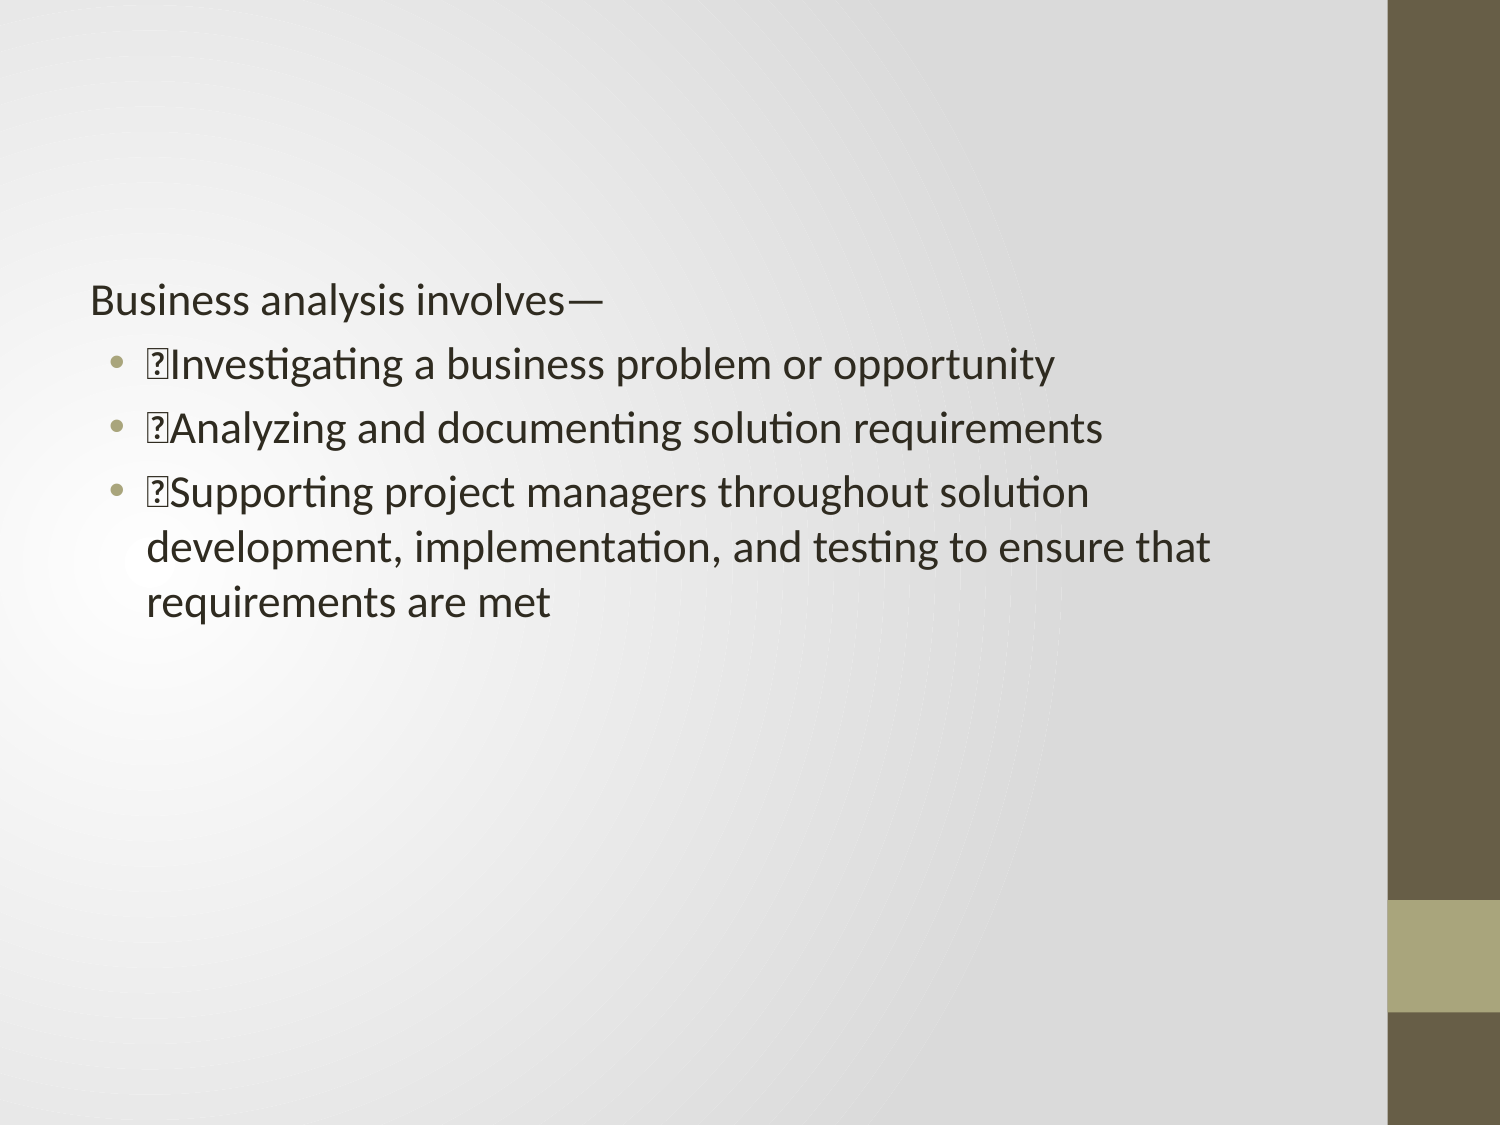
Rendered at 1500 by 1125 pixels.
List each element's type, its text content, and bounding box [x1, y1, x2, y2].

list Business analysis involves— Investigating a business problem or opportunity Analyzing and documenting solution requirements Supporting project managers throughout solution development, implementation, and testing to ensure that requirements are met [75, 262, 1325, 1050]
